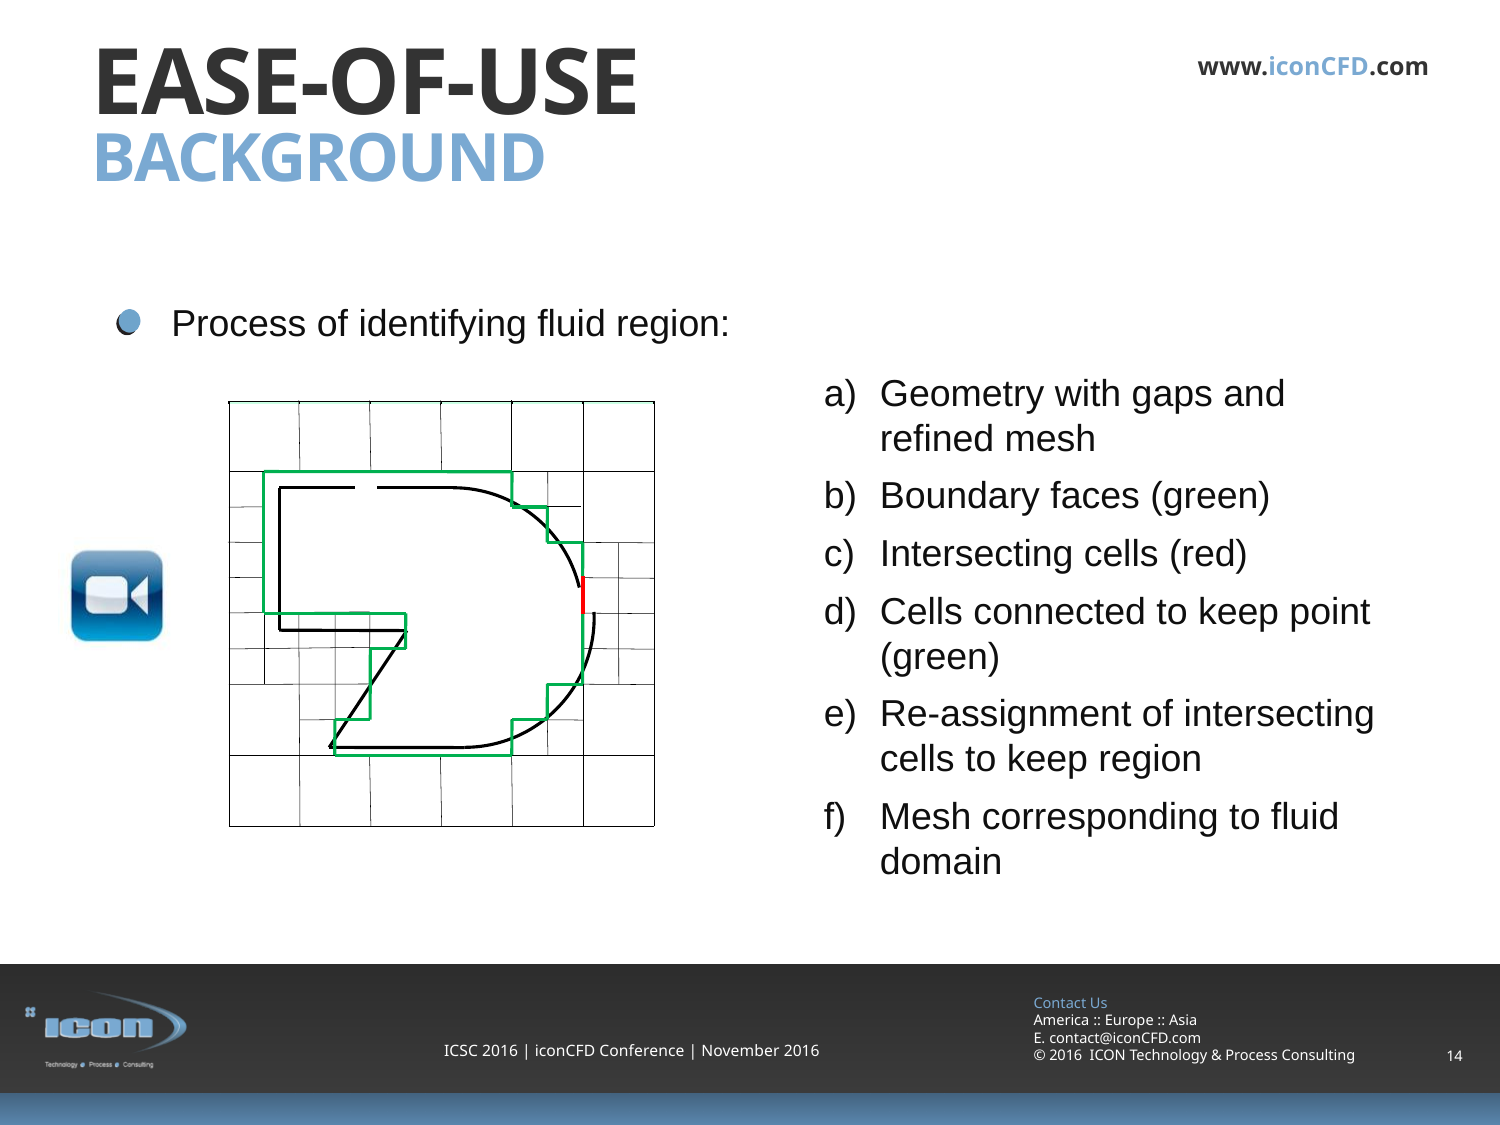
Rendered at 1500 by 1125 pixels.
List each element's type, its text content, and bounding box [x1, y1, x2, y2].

footer ICSC 2016 | iconCFD Conference | November 2016 [371, 1039, 892, 1063]
picture [58, 537, 178, 654]
title EASE-OF-USE [76, 30, 1152, 101]
text_box Geometry with gaps and refined mesh Boundary faces (green) Intersecting cells (red) Cells connected to keep point (green) Re-assignment of intersecting cells to keep region Mesh corresponding to fluid domain [809, 361, 1400, 889]
picture [0, 952, 231, 1077]
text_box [227, 400, 655, 832]
list BACKGROUND [76, 101, 1459, 208]
picture [115, 308, 142, 336]
text_box Process of identifying fluid region: [100, 283, 1179, 352]
